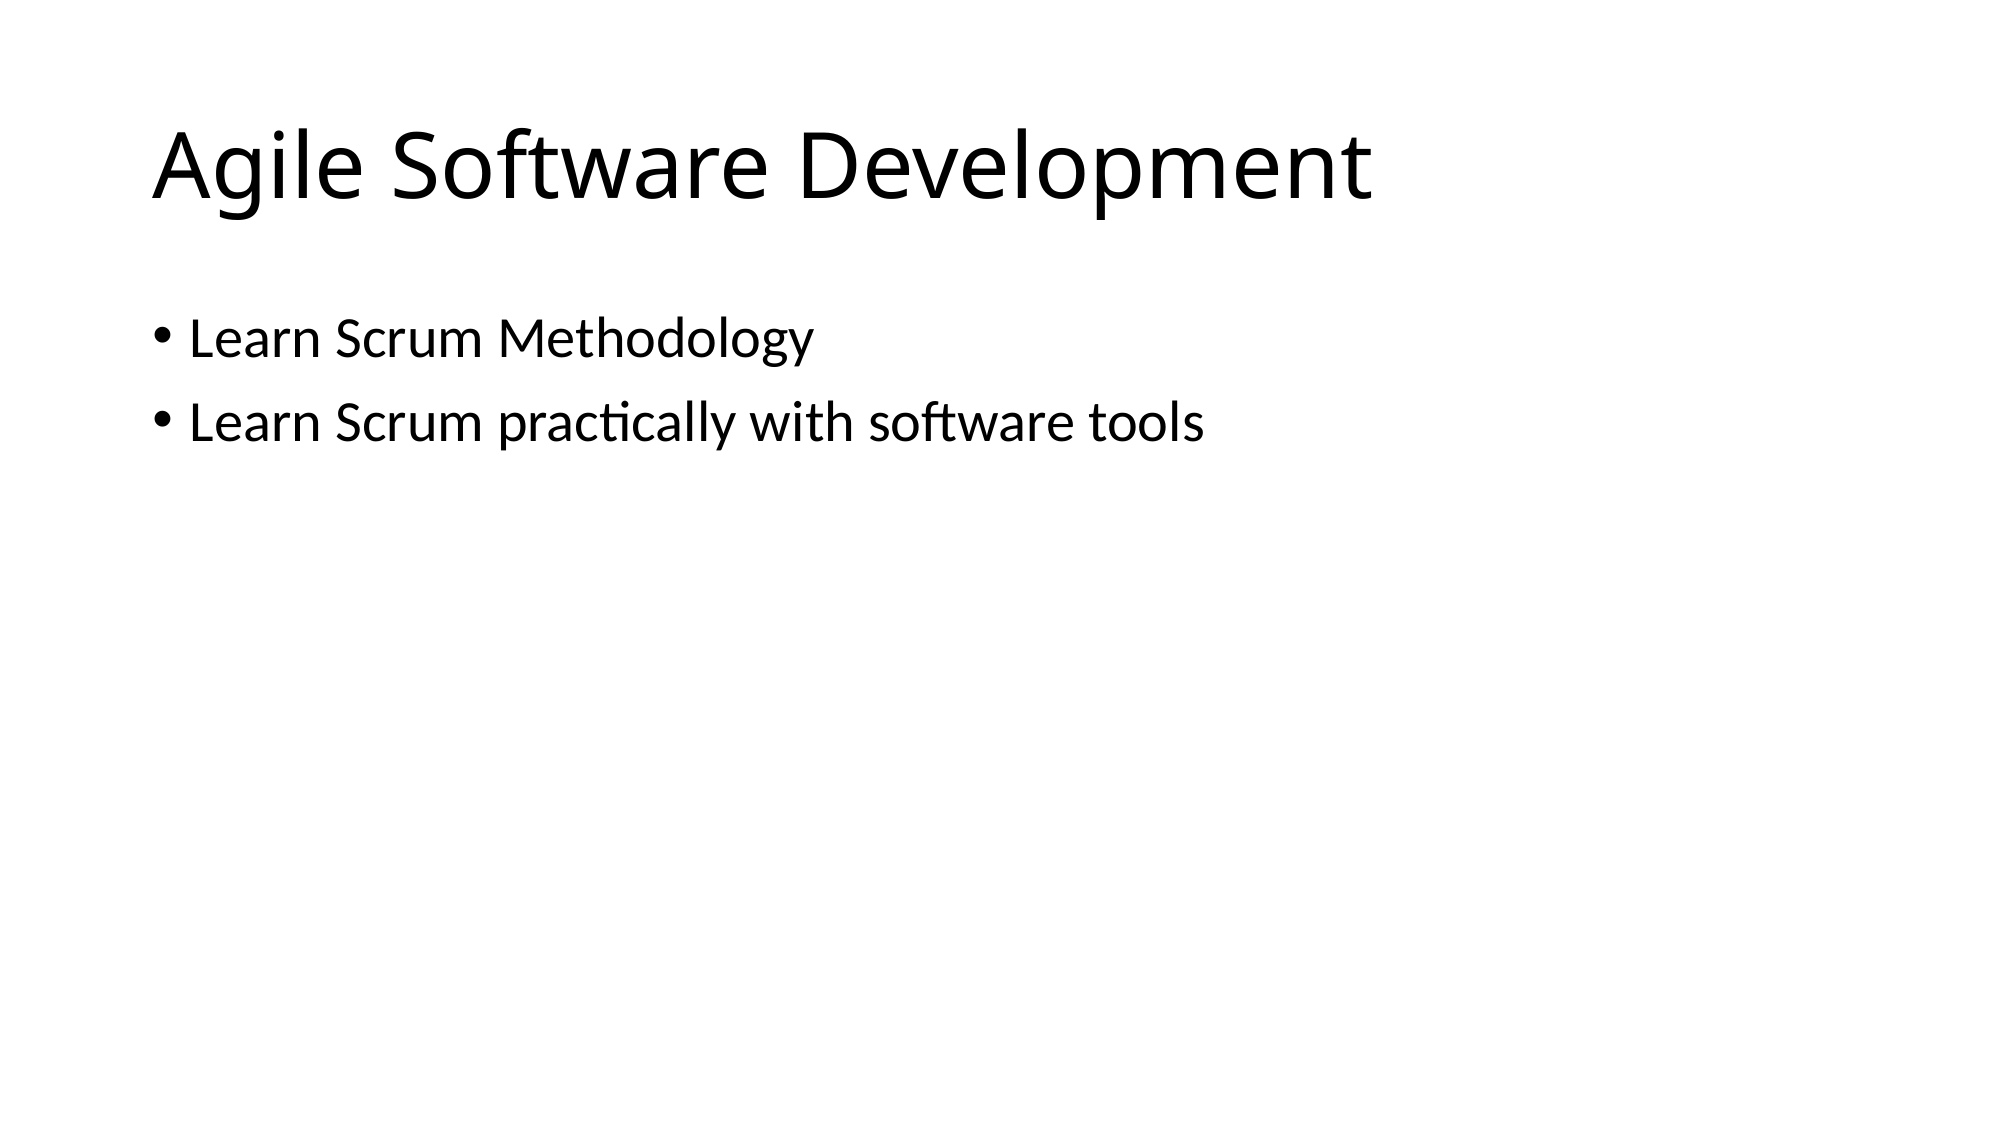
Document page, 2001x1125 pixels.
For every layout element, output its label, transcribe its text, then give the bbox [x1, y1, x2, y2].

title Agile Software Development [137, 59, 1863, 278]
list Learn Scrum Methodology Learn Scrum practically with software tools [137, 299, 1863, 1014]
